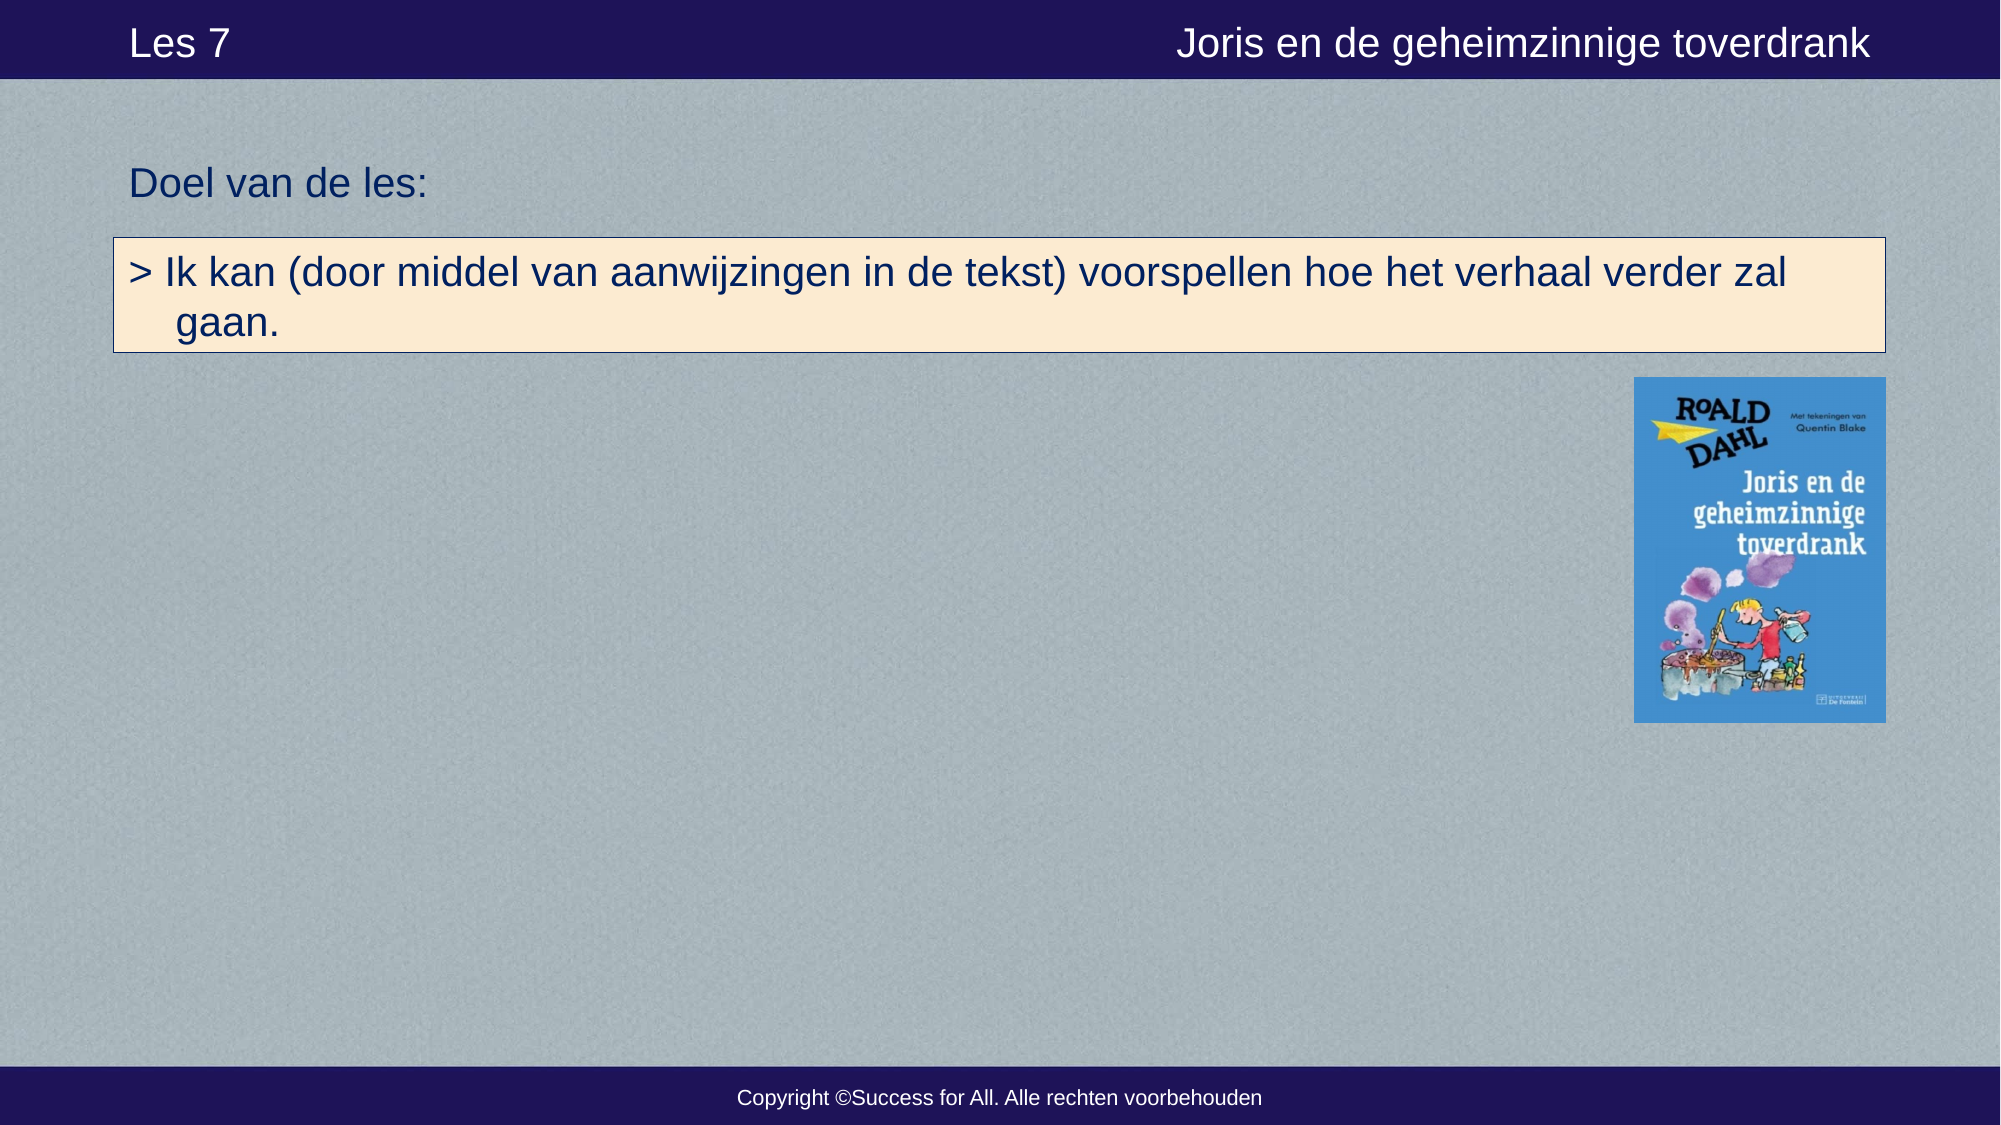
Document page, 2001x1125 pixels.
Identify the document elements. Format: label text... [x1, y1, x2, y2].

picture [0, 0, 2001, 1125]
text_box Doel van de les: [113, 148, 1635, 214]
text_box Copyright ©Success for All. Alle rechten voorbehouden [0, 1076, 2000, 1125]
text_box Joris en de geheimzinnige toverdrank [999, 8, 1886, 73]
text_box > Ik kan (door middel van aanwijzingen in de tekst) voorspellen hoe het verhaal verder zal gaan. [113, 237, 1886, 353]
text_box Les 7 [114, 8, 354, 73]
